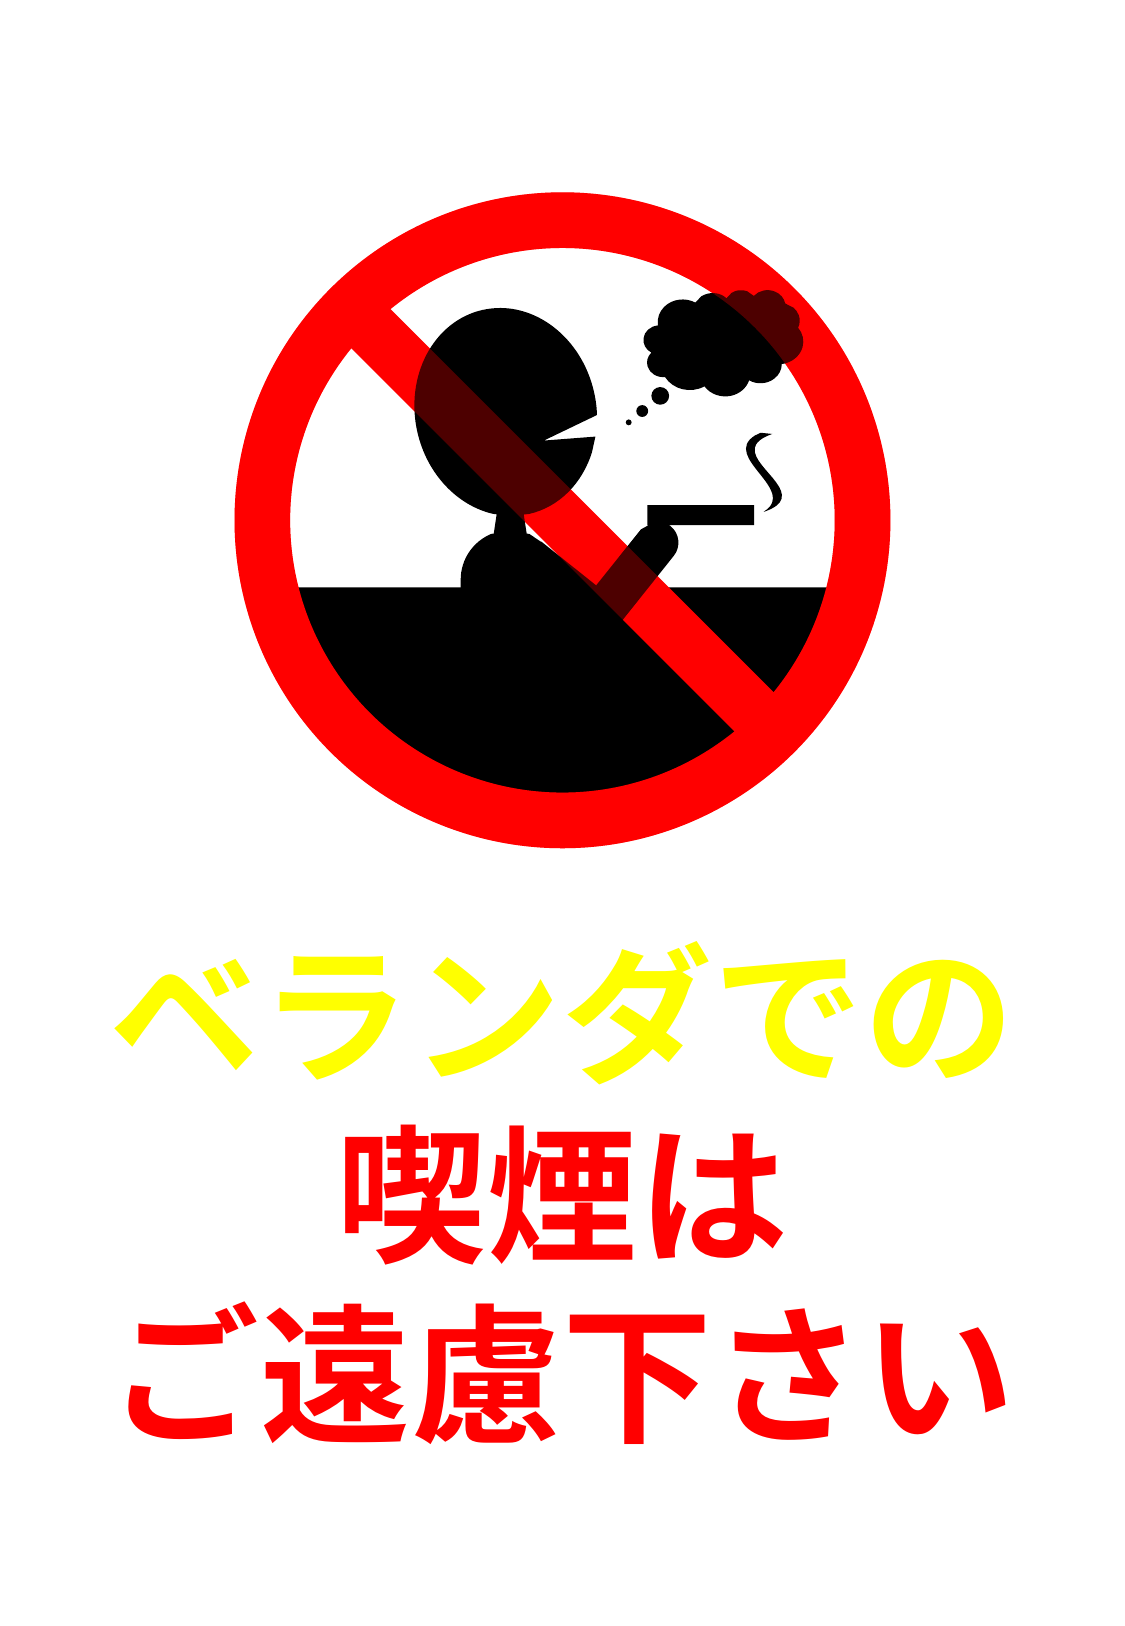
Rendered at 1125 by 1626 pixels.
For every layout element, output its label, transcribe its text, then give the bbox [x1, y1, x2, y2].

text_box ベランダでの 喫煙は ご遠慮下さい [0, 914, 1125, 1469]
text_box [234, 192, 891, 849]
